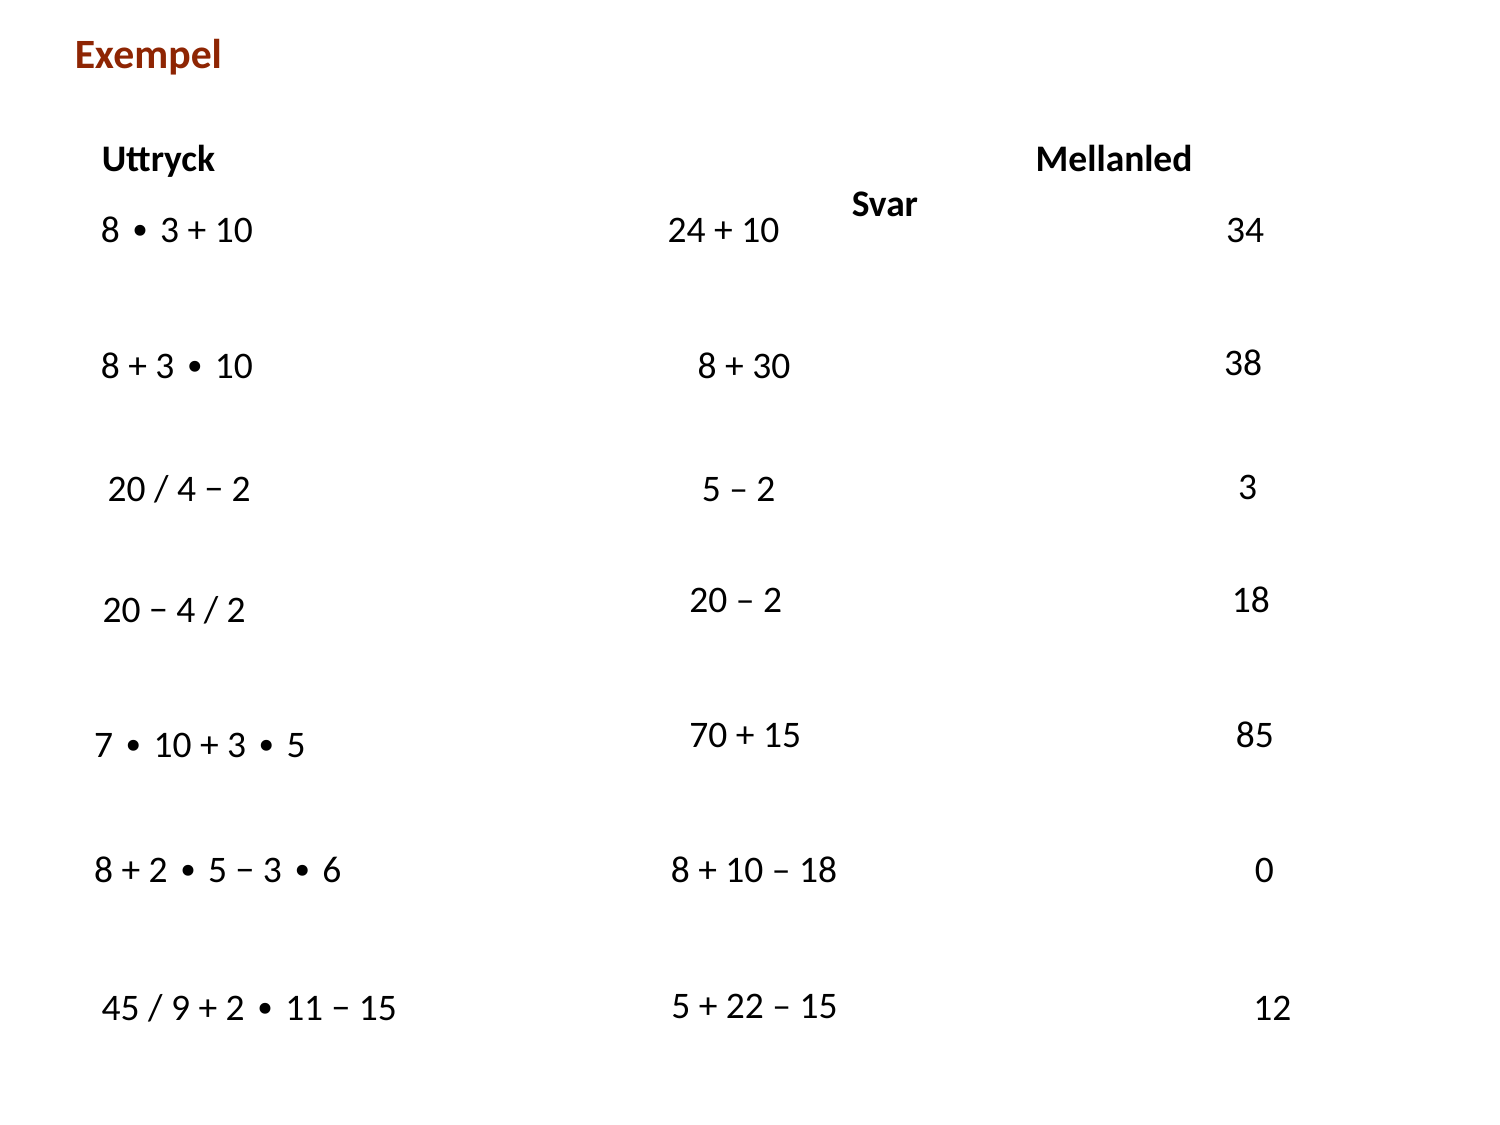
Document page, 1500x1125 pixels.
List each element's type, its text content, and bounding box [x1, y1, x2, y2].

text_box 8 + 3 ∙ 10 [86, 333, 268, 394]
text_box 12 [1238, 976, 1315, 1036]
text_box 8 + 2 ∙ 5 − 3 ∙ 6 [79, 837, 357, 897]
text_box 24 + 10 [652, 197, 795, 258]
text_box 70 + 15 [674, 702, 817, 763]
text_box Exempel [59, 19, 237, 85]
text_box 38 [1209, 330, 1285, 391]
text_box 7 ∙ 10 + 3 ∙ 5 [79, 712, 321, 773]
text_box 8 + 30 [682, 333, 806, 394]
text_box 5 – 2 [687, 456, 799, 517]
text_box 34 [1211, 197, 1288, 258]
text_box 18 [1217, 567, 1294, 628]
text_box 20 / 4 − 2 [92, 456, 266, 517]
text_box Uttryck Mellanled Svar [87, 126, 1467, 232]
text_box 45 / 9 + 2 ∙ 11 − 15 [86, 976, 412, 1036]
text_box 8 ∙ 3 + 10 [86, 197, 268, 258]
text_box 85 [1221, 702, 1298, 763]
text_box 20 – 2 [674, 567, 798, 628]
text_box 3 [1223, 454, 1281, 515]
text_box 5 + 22 – 15 [656, 973, 853, 1034]
text_box 20 − 4 / 2 [87, 577, 261, 638]
text_box 8 + 10 – 18 [656, 837, 853, 897]
text_box 0 [1240, 837, 1298, 897]
